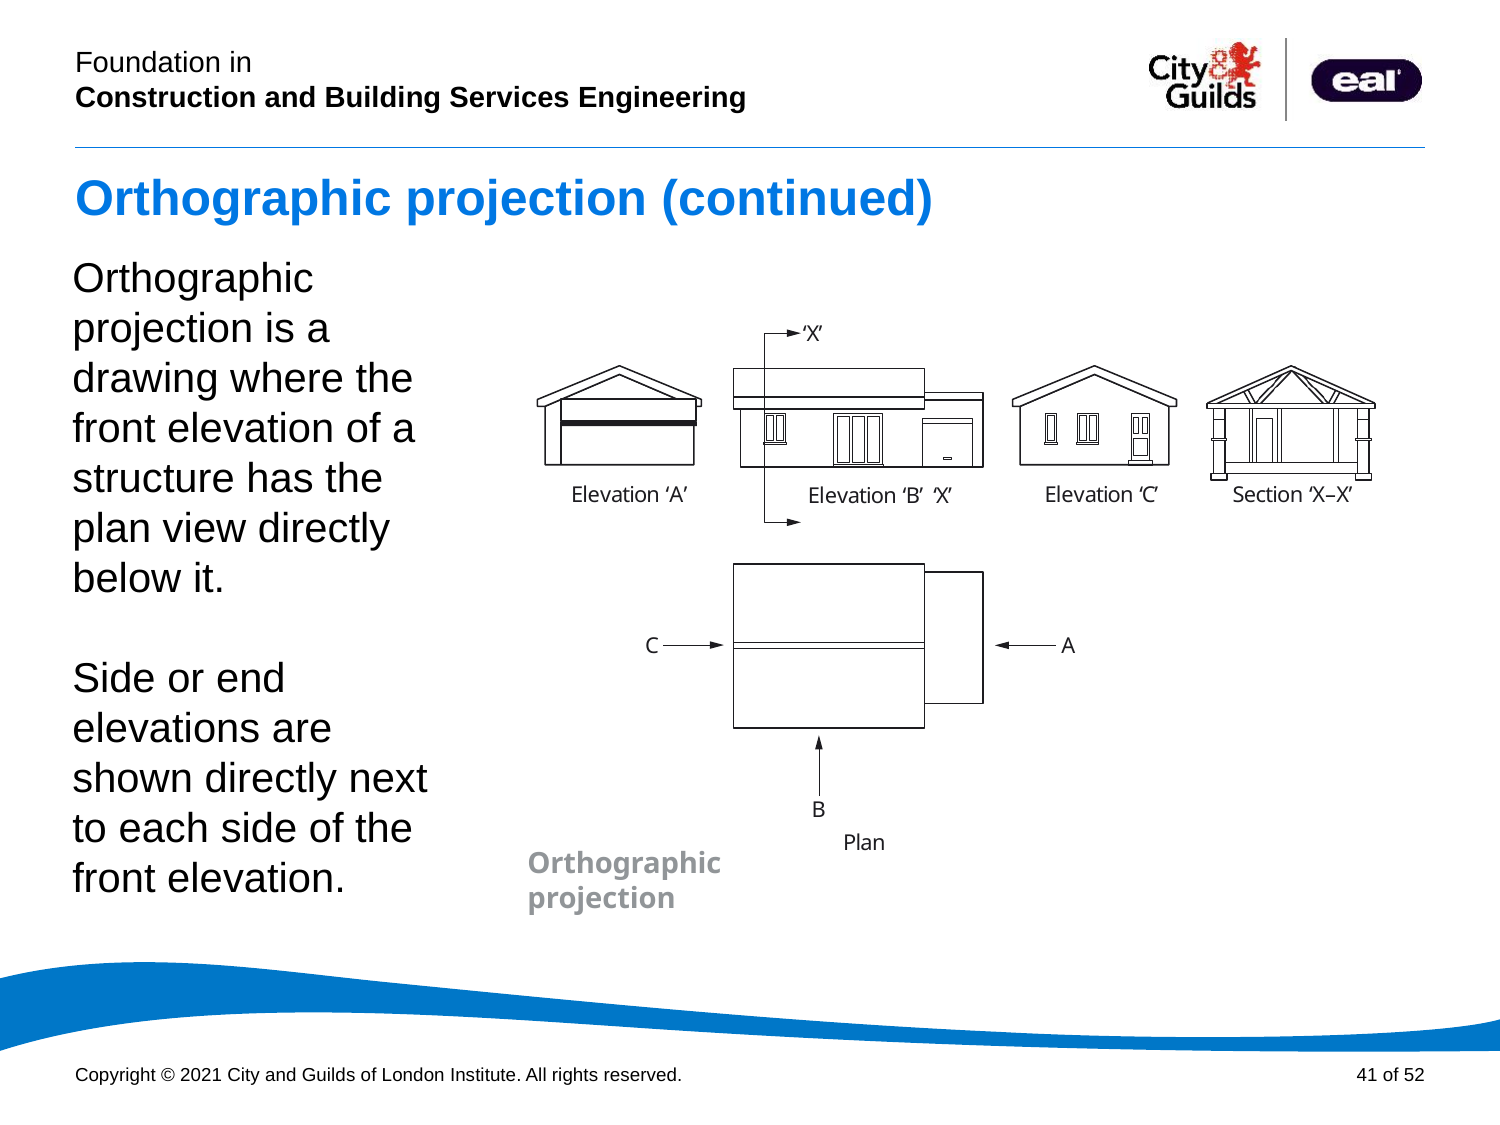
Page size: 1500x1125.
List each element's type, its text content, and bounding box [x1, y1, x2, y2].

title Orthographic projection (continued) [74, 165, 1426, 229]
text_box Orthographic projection is a drawing where the front elevation of a structure has the plan view directly below it. Side or end elevations are shown directly next to each side of the front elevation. [57, 243, 449, 909]
picture [1149, 38, 1422, 121]
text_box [525, 316, 1377, 916]
